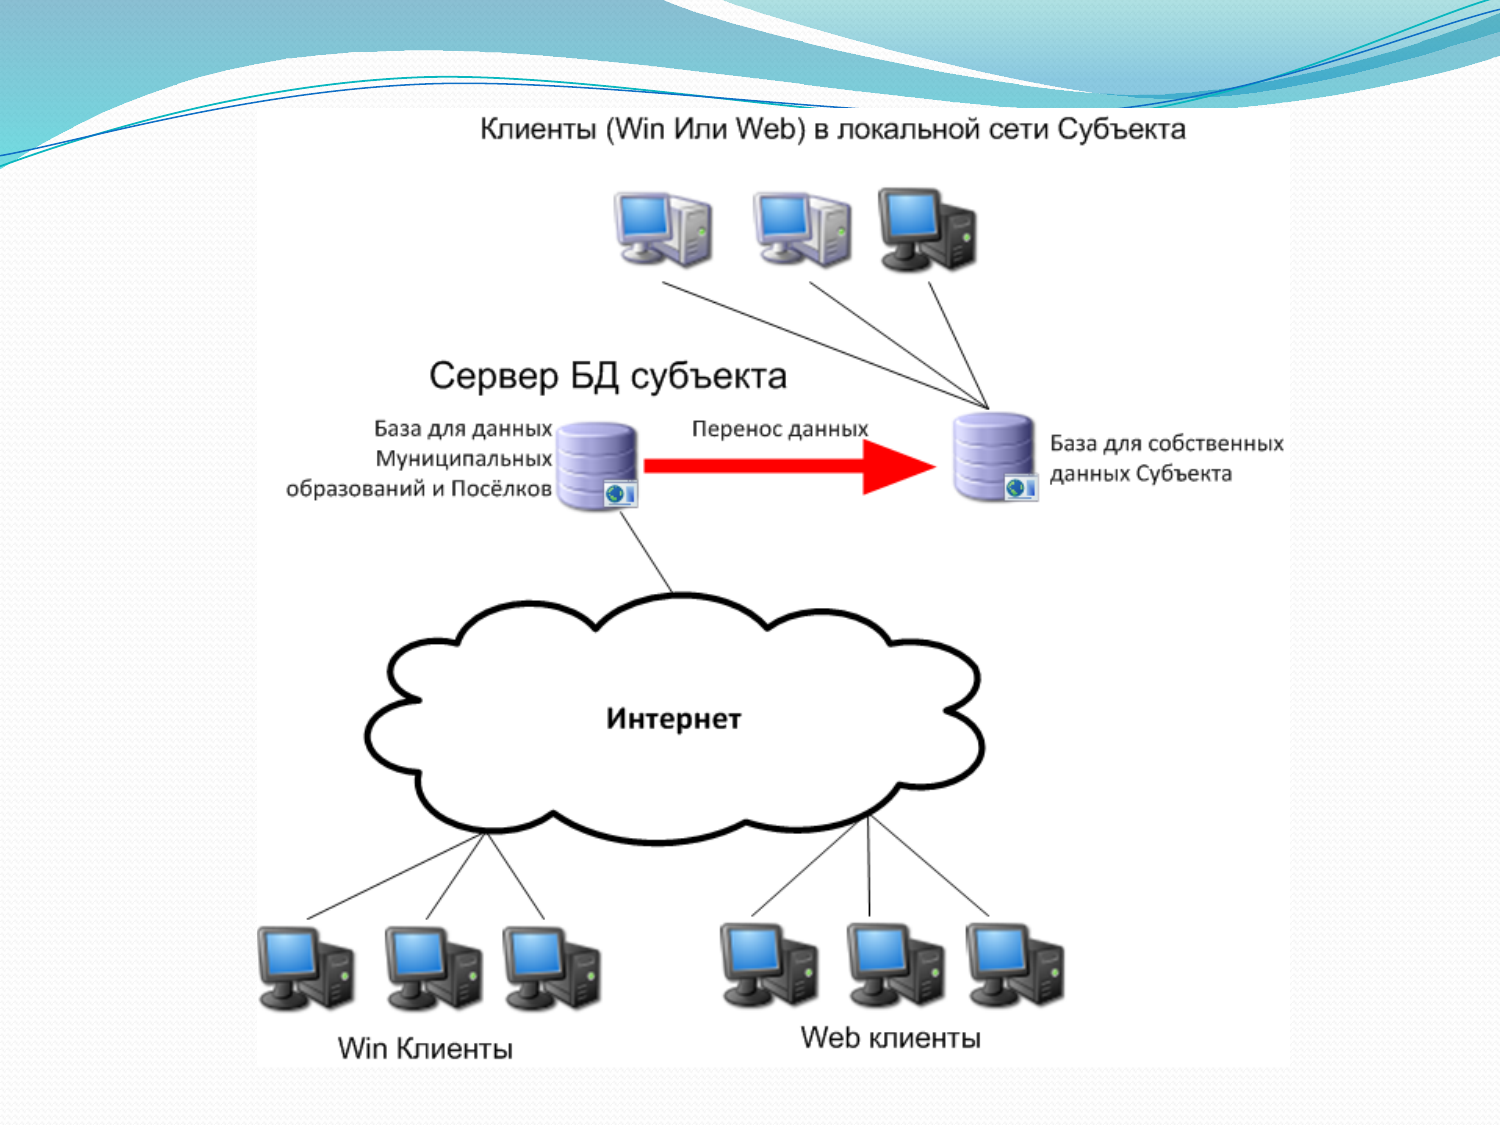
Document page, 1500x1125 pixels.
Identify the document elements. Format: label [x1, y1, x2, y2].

picture [257, 108, 1290, 1067]
